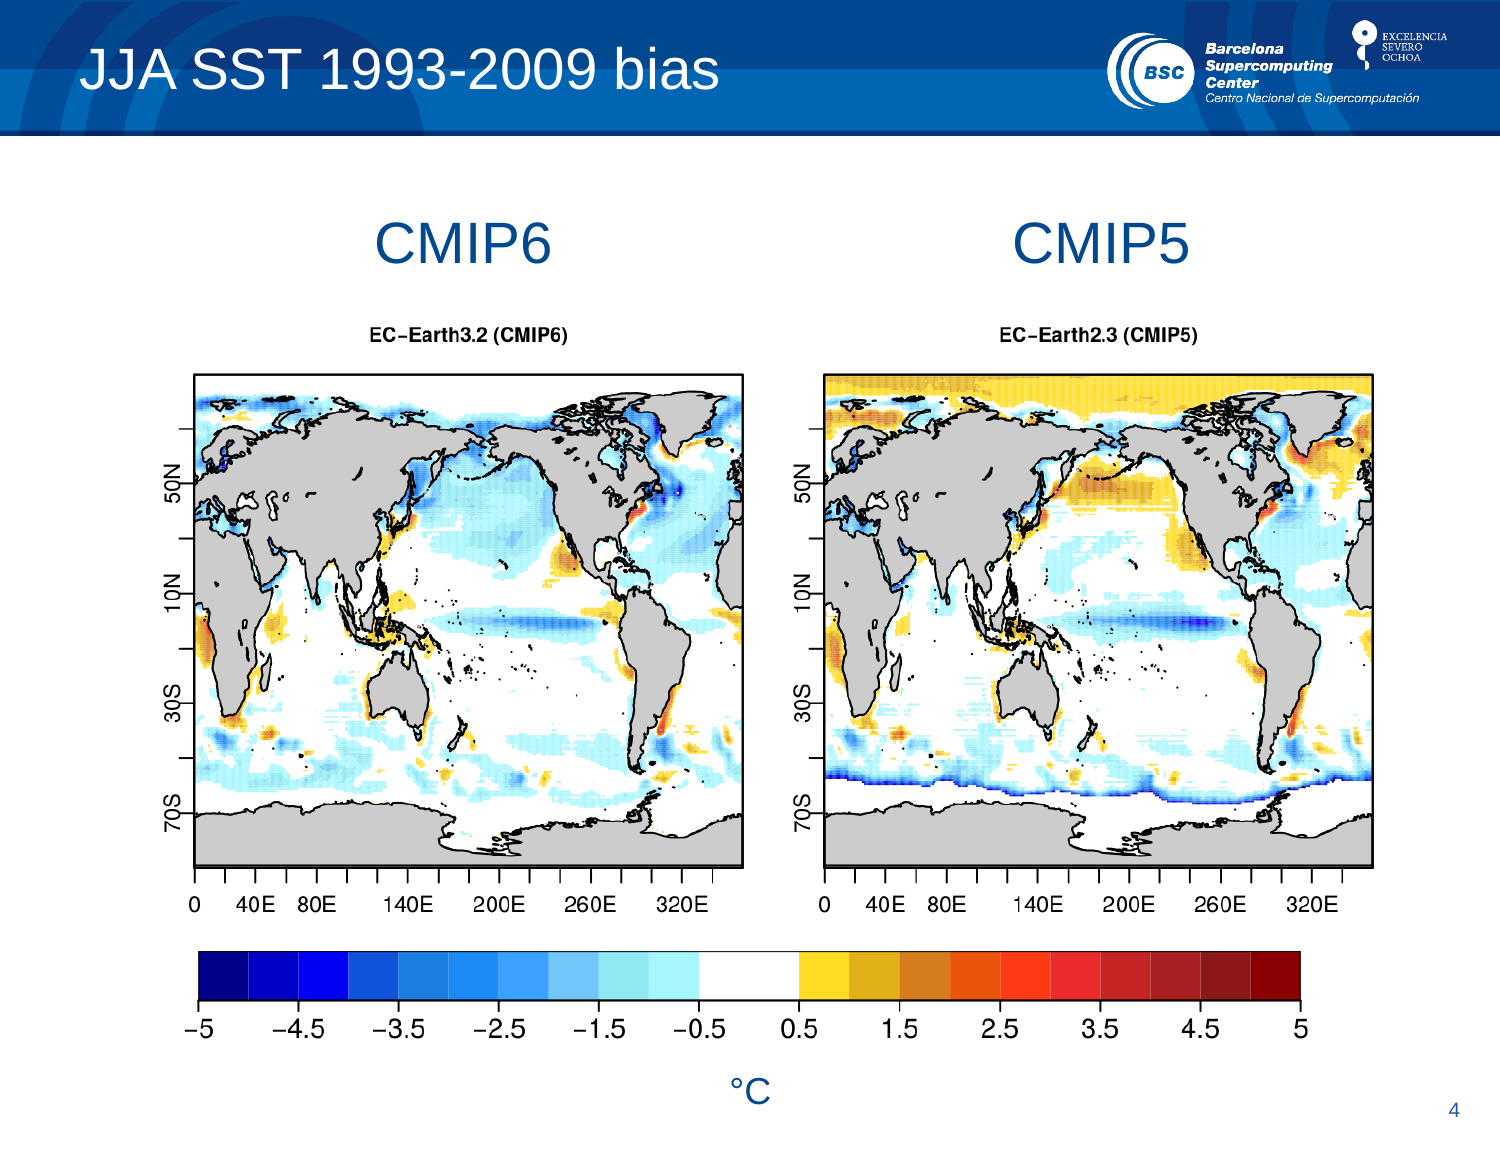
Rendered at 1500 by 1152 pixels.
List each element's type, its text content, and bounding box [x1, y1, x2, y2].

text_box CMIP6 [360, 197, 597, 283]
picture [0, 0, 1500, 136]
text_box CMIP5 [997, 197, 1235, 283]
text_box °C [714, 1059, 1500, 1120]
picture [135, 309, 1377, 1060]
title JJA SST 1993-2009 bias [65, 23, 1081, 138]
